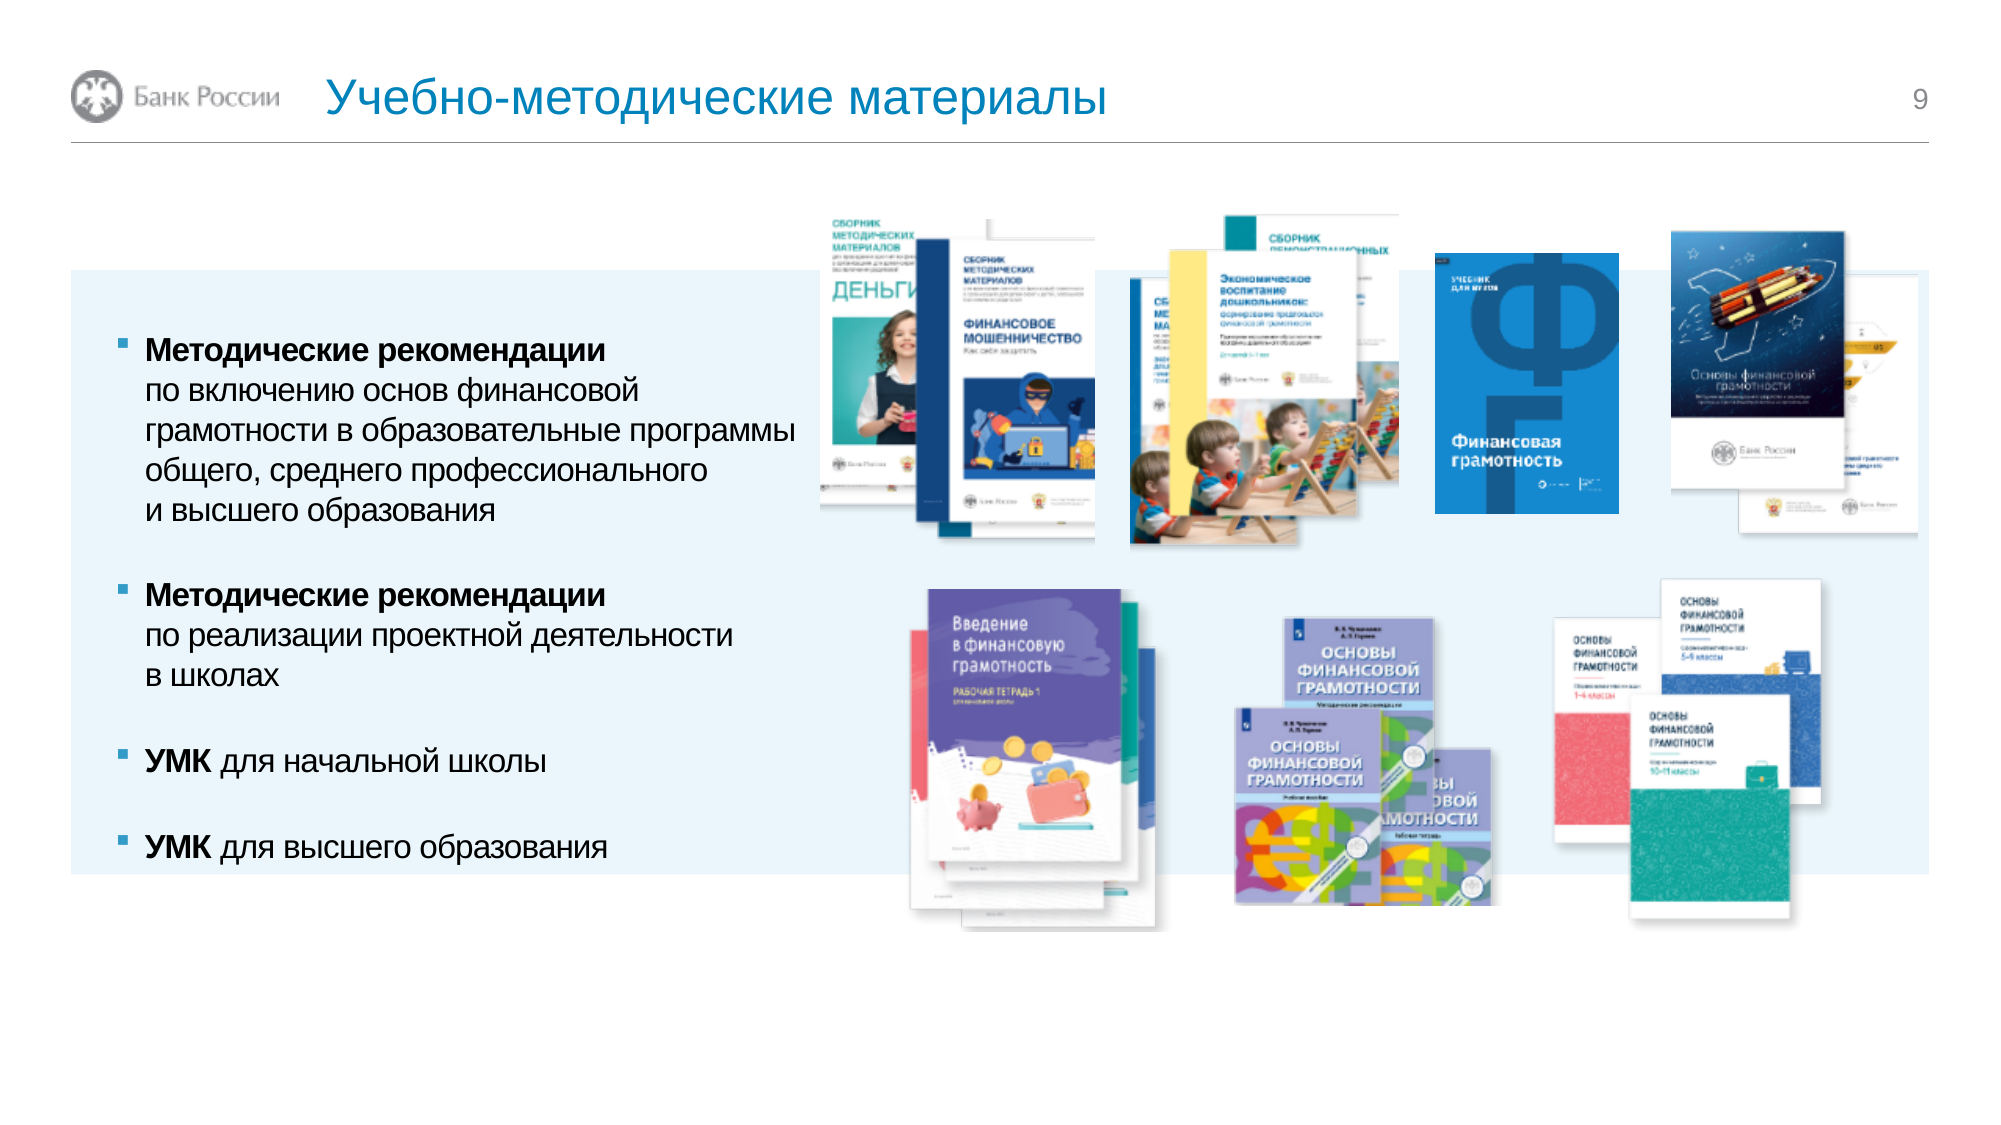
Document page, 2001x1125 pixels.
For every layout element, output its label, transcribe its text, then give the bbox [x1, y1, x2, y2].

picture [71, 70, 279, 123]
text_box Методические рекомендации по включению основ финансовой грамотности в образовательные программы общего, среднего профессионального и высшего образования Методические рекомендации по реализации проектной деятельности в школах УМК для начальной школы УМК для высшего образования [100, 320, 818, 873]
text_box Учебно-методические материалы [324, 45, 1887, 143]
picture [820, 219, 1095, 548]
picture [1434, 253, 1619, 514]
picture [1233, 614, 1502, 906]
text_box [70, 269, 1930, 876]
slide_number 9 [1887, 70, 1929, 124]
picture [904, 589, 1173, 932]
picture [1130, 212, 1399, 555]
picture [1551, 574, 1834, 935]
picture [1670, 228, 1918, 543]
